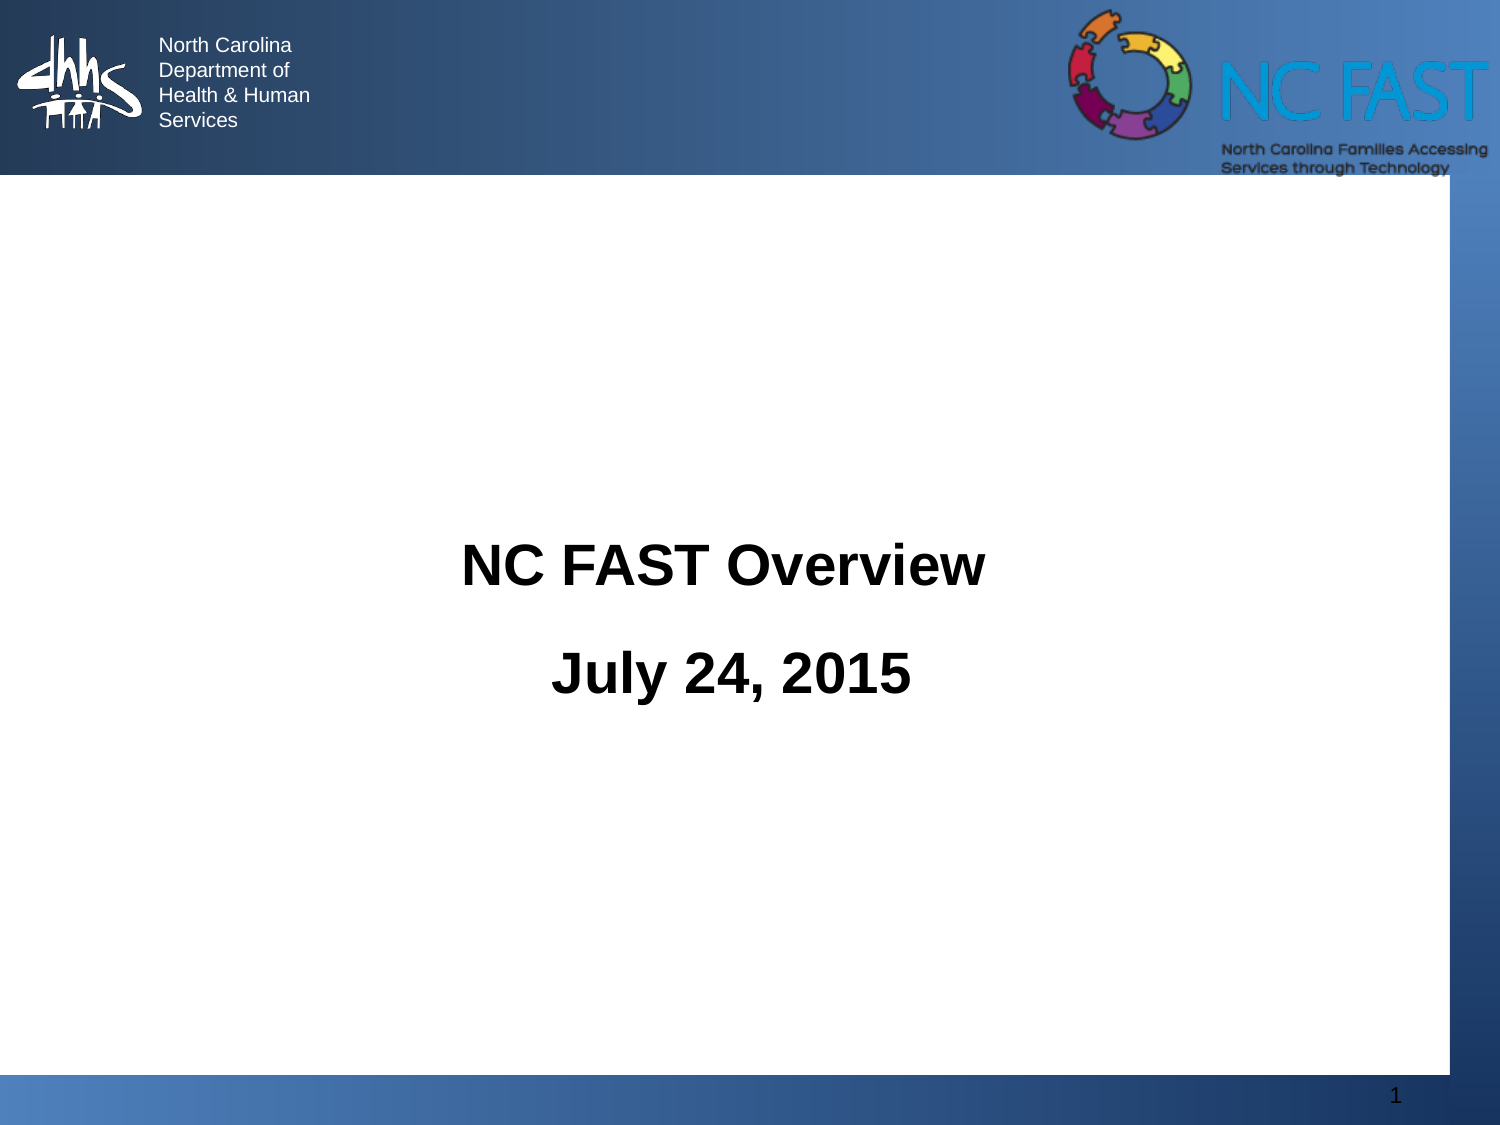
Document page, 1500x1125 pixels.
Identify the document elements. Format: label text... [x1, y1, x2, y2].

picture [15, 33, 144, 131]
text_box NC FAST Overview July 24, 2015 [39, 274, 1425, 875]
picture [1067, 8, 1490, 177]
